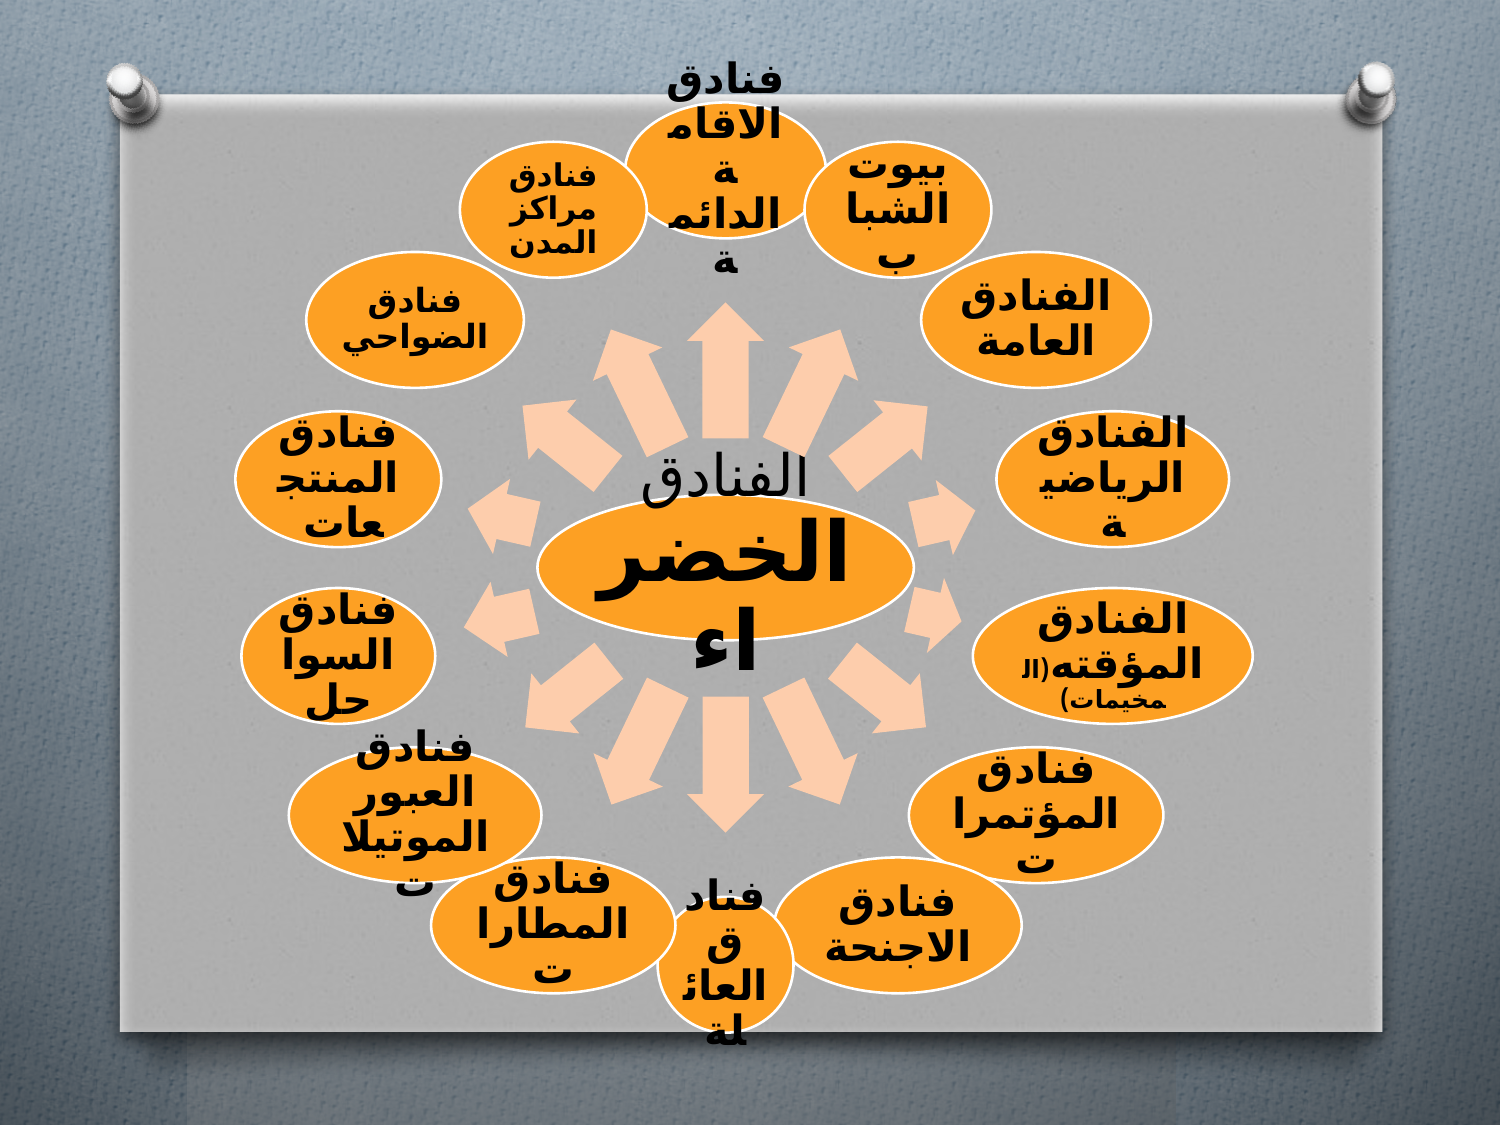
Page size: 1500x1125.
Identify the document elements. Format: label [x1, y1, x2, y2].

list [123, 101, 1365, 1034]
picture [1317, 35, 1439, 151]
picture [75, 29, 198, 137]
